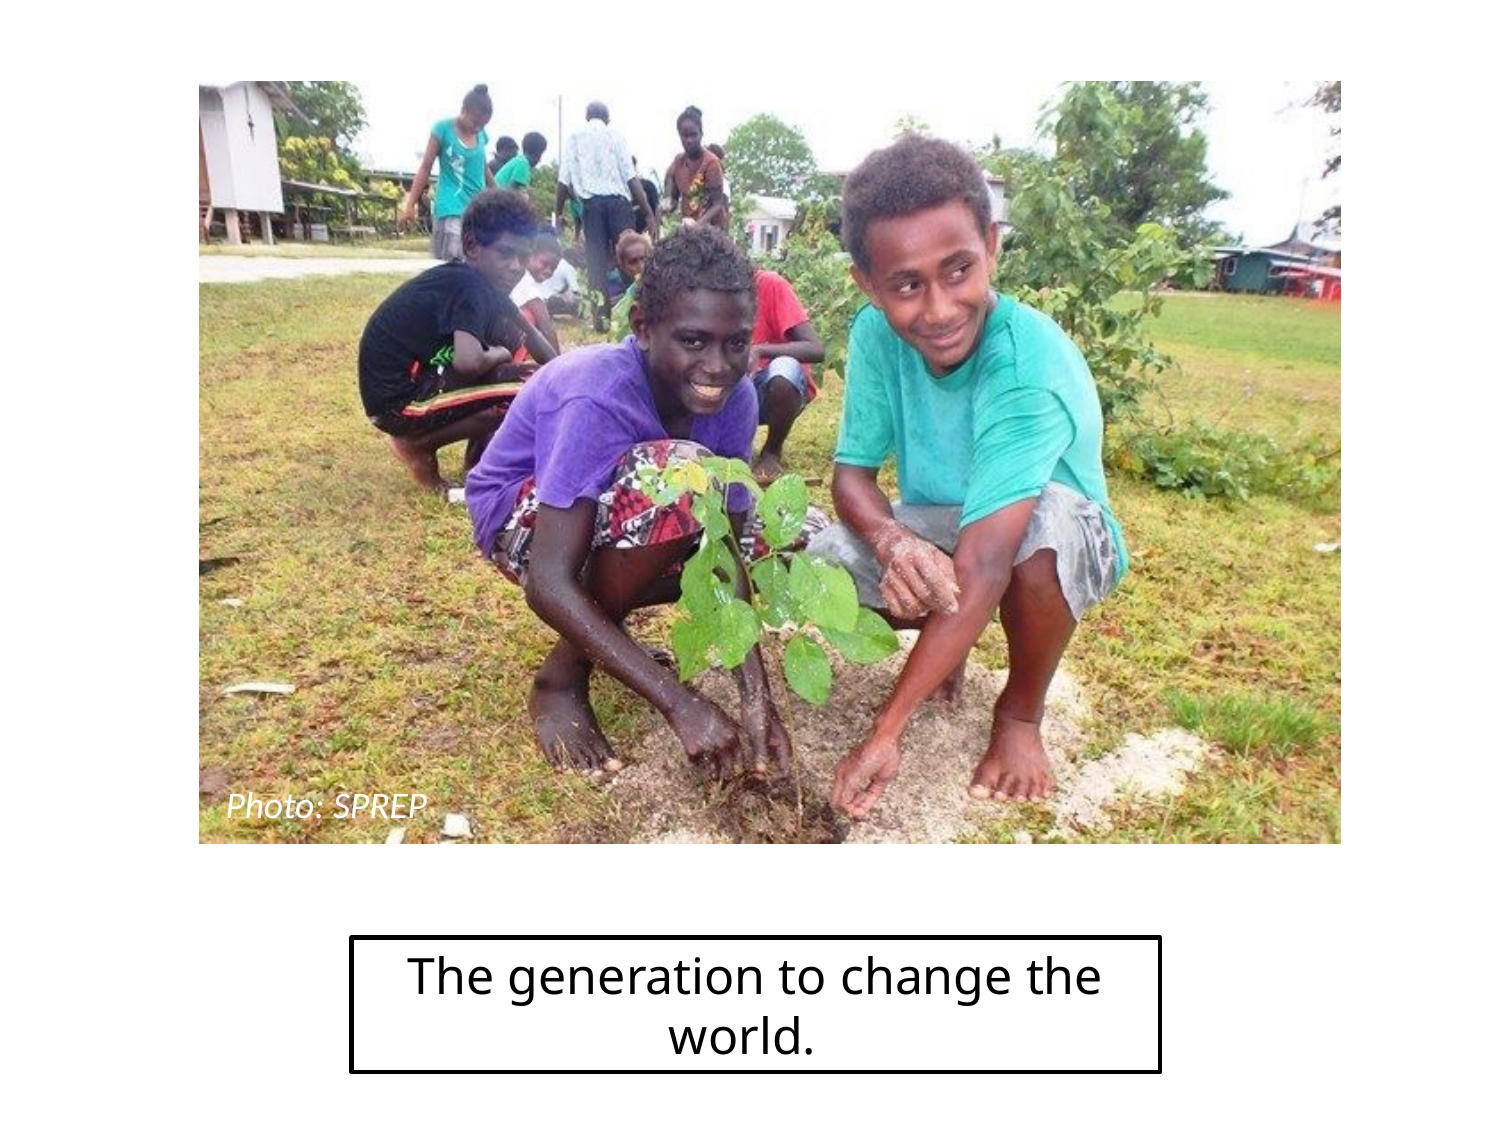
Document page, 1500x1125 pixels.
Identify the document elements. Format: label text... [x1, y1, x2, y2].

text_box The generation to change the world. [349, 935, 1162, 1074]
picture [198, 81, 1342, 844]
